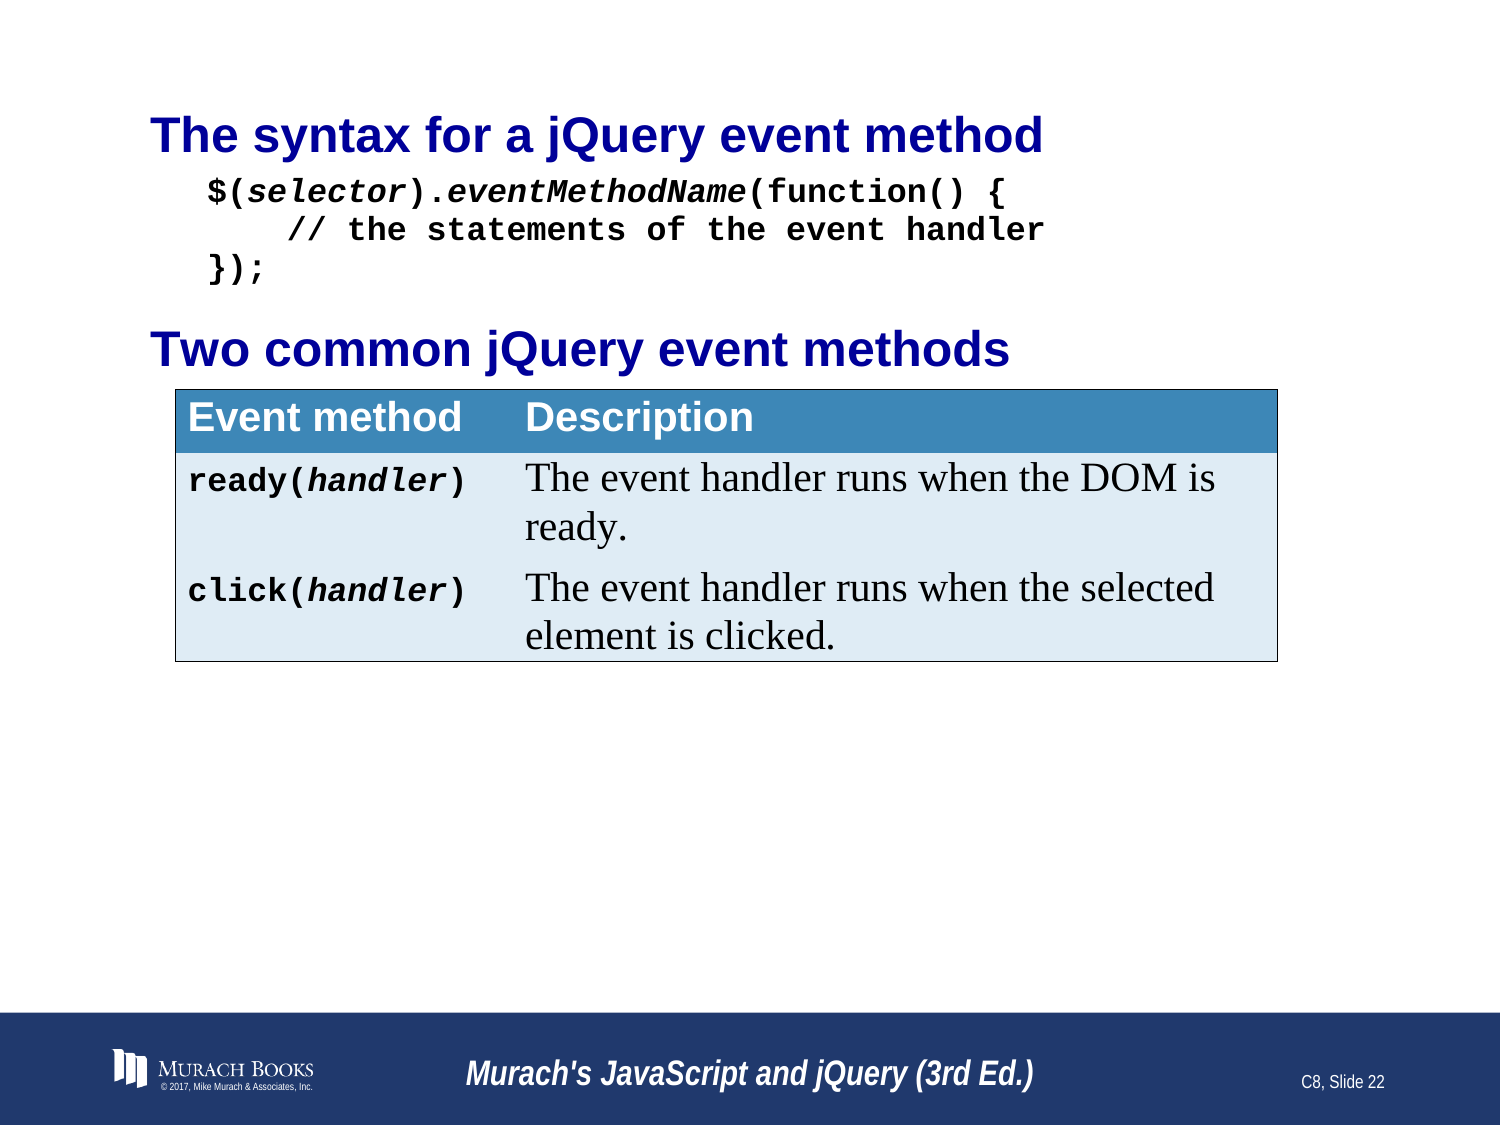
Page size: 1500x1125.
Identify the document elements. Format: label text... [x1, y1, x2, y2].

slide_number Murach's JavaScript and jQuery (3rd Ed.) [463, 1025, 1050, 1100]
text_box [149, 174, 1350, 675]
slide_number C8, Slide 22 [1087, 1025, 1400, 1100]
footer © 2017, Mike Murach & Associates, Inc. [12, 1025, 463, 1100]
title The syntax for a jQuery event method [150, 102, 1350, 164]
